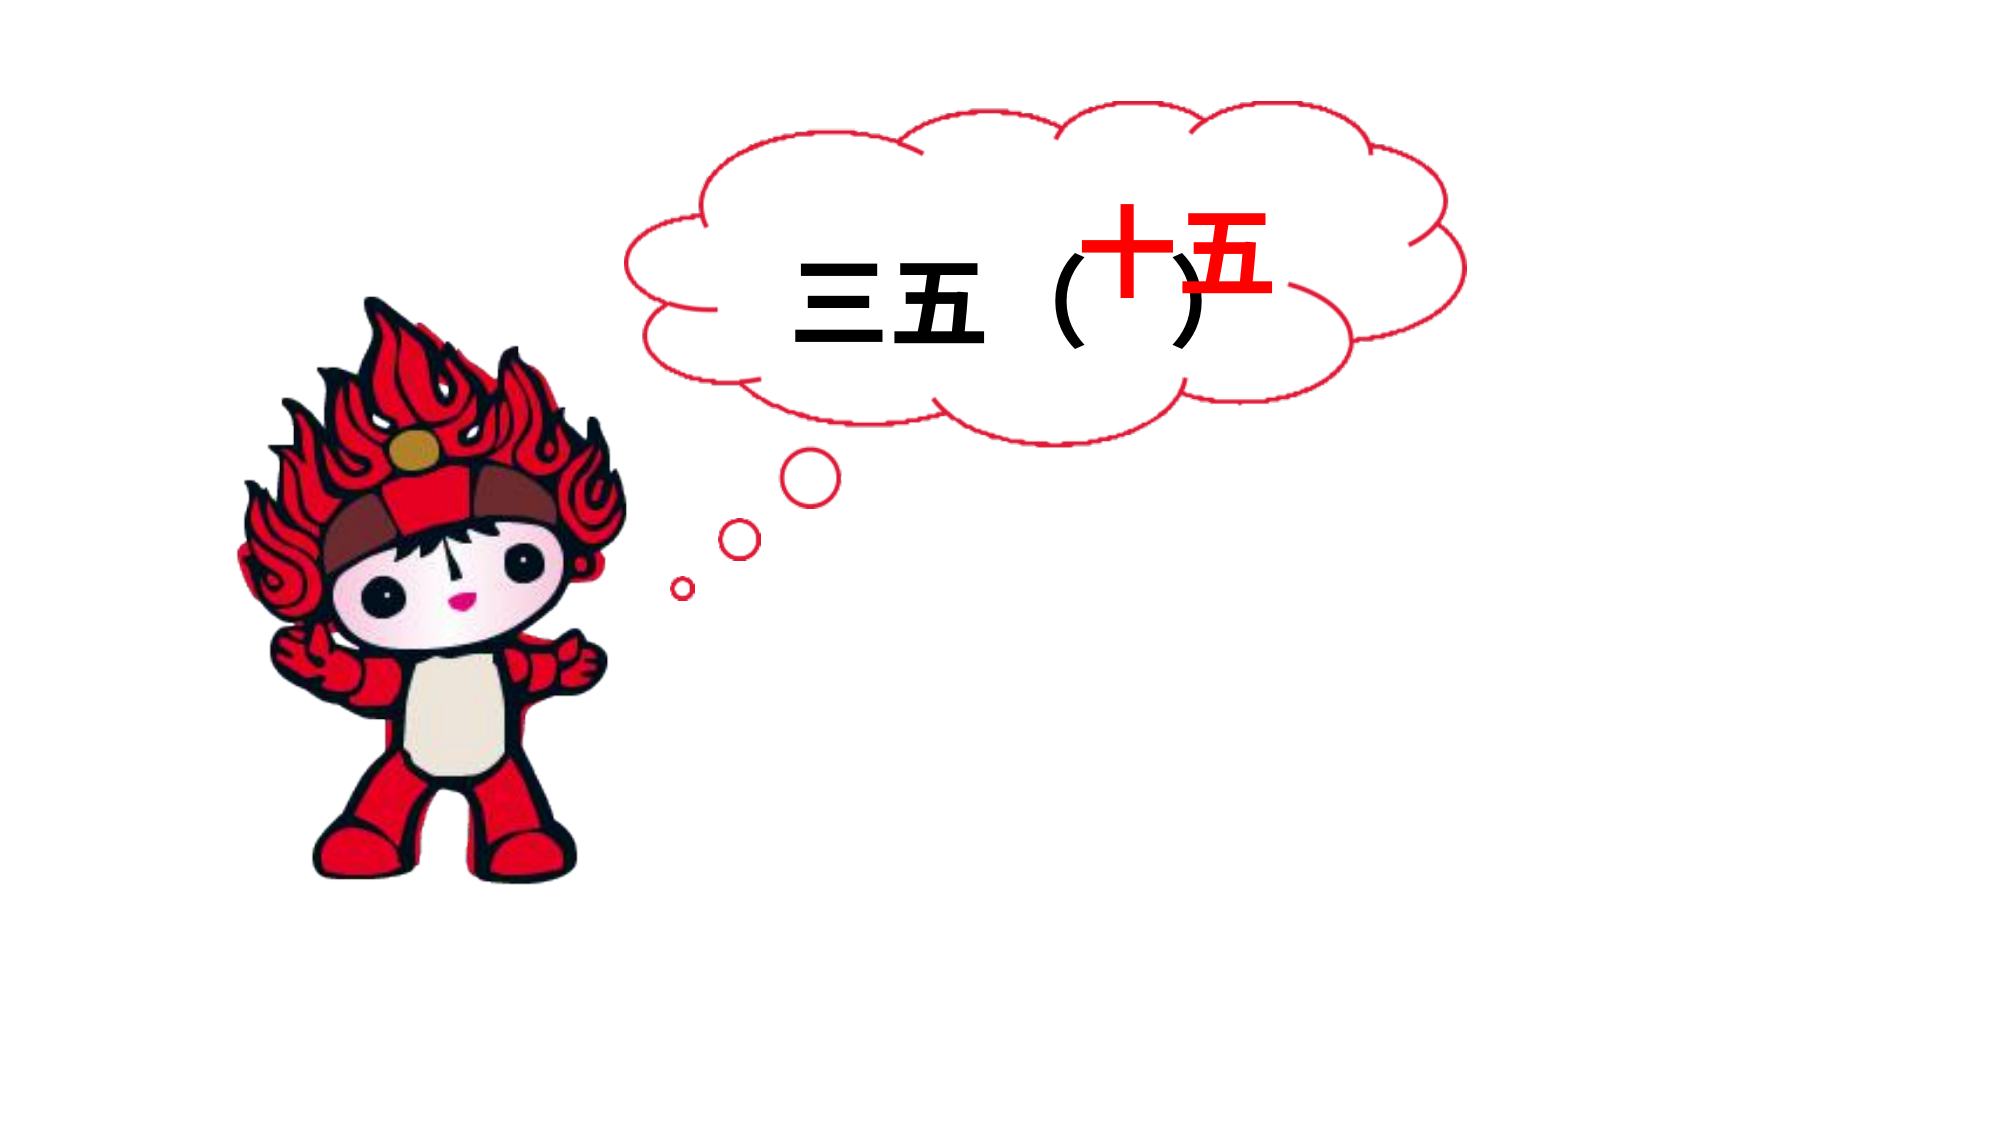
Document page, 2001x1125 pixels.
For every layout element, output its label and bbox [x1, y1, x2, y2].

text_box [138, 290, 762, 892]
picture [623, 101, 1467, 509]
